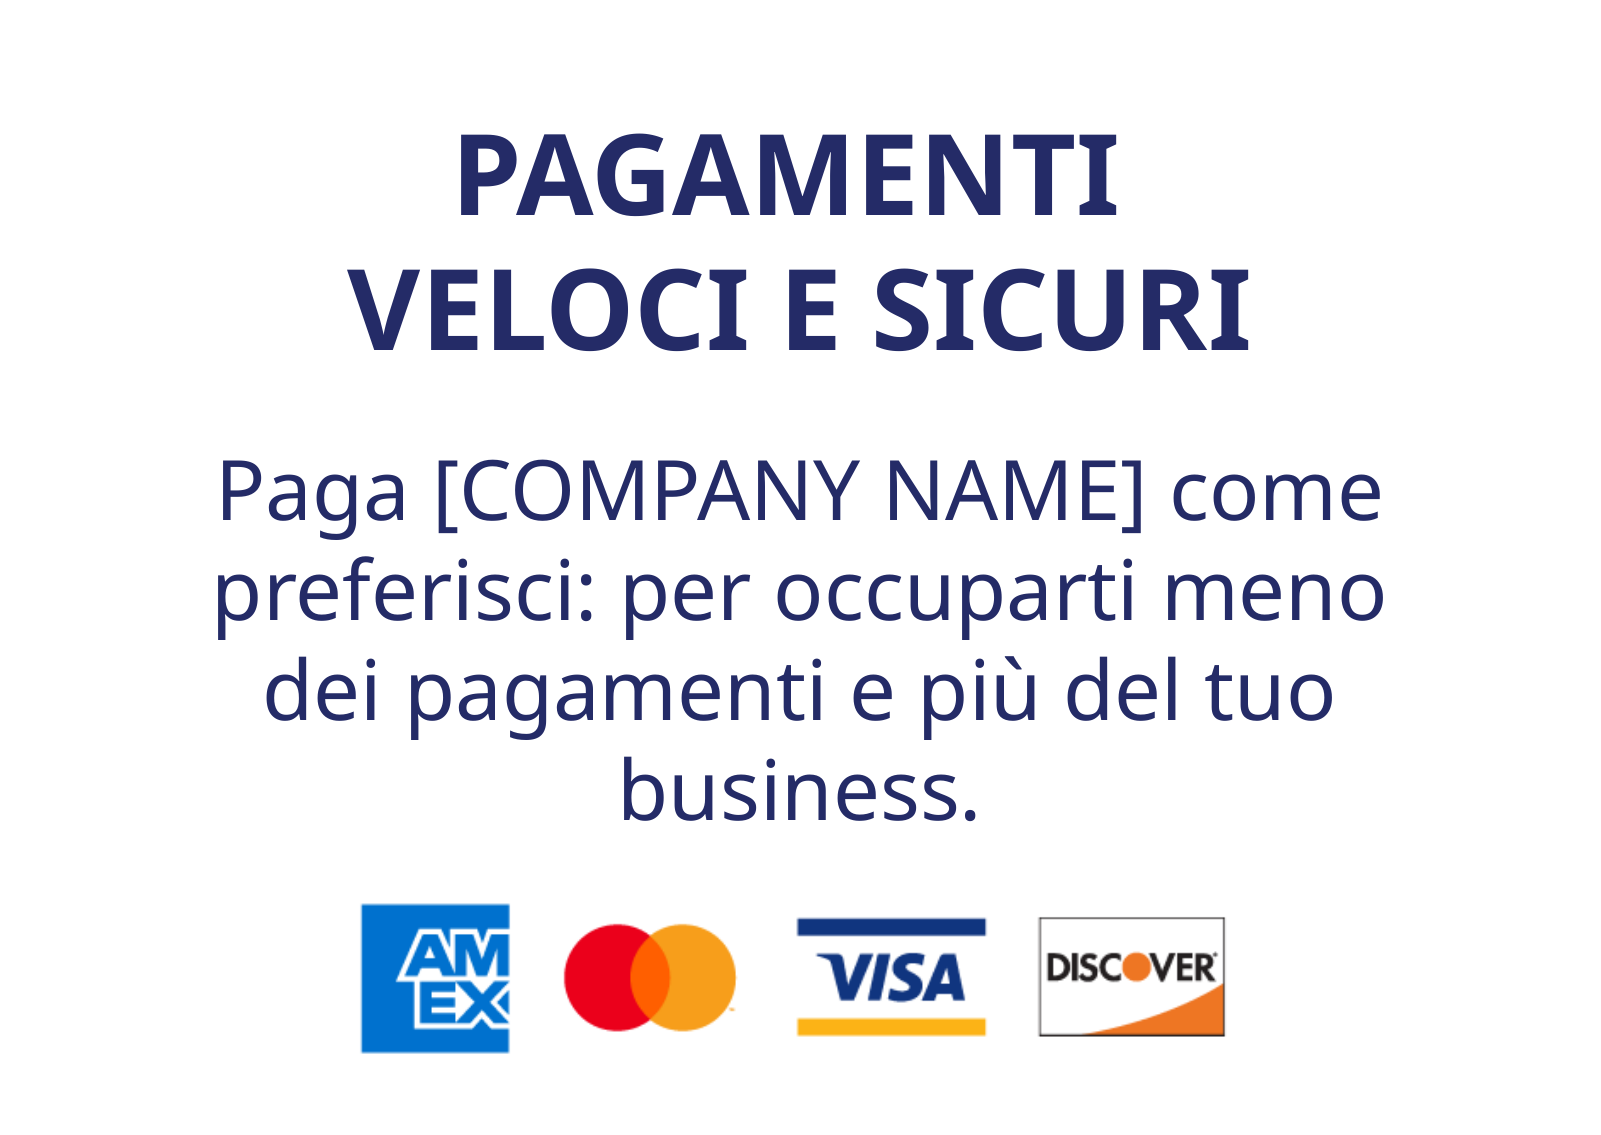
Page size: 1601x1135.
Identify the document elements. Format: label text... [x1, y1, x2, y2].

text_box PAGAMENTI VELOCI E SICURI [0, 95, 1601, 381]
text_box Paga [COMPANY NAME] come preferisci: per occuparti meno dei pagamenti e più del tuo business. [136, 429, 1464, 845]
picture [290, 841, 1310, 1105]
